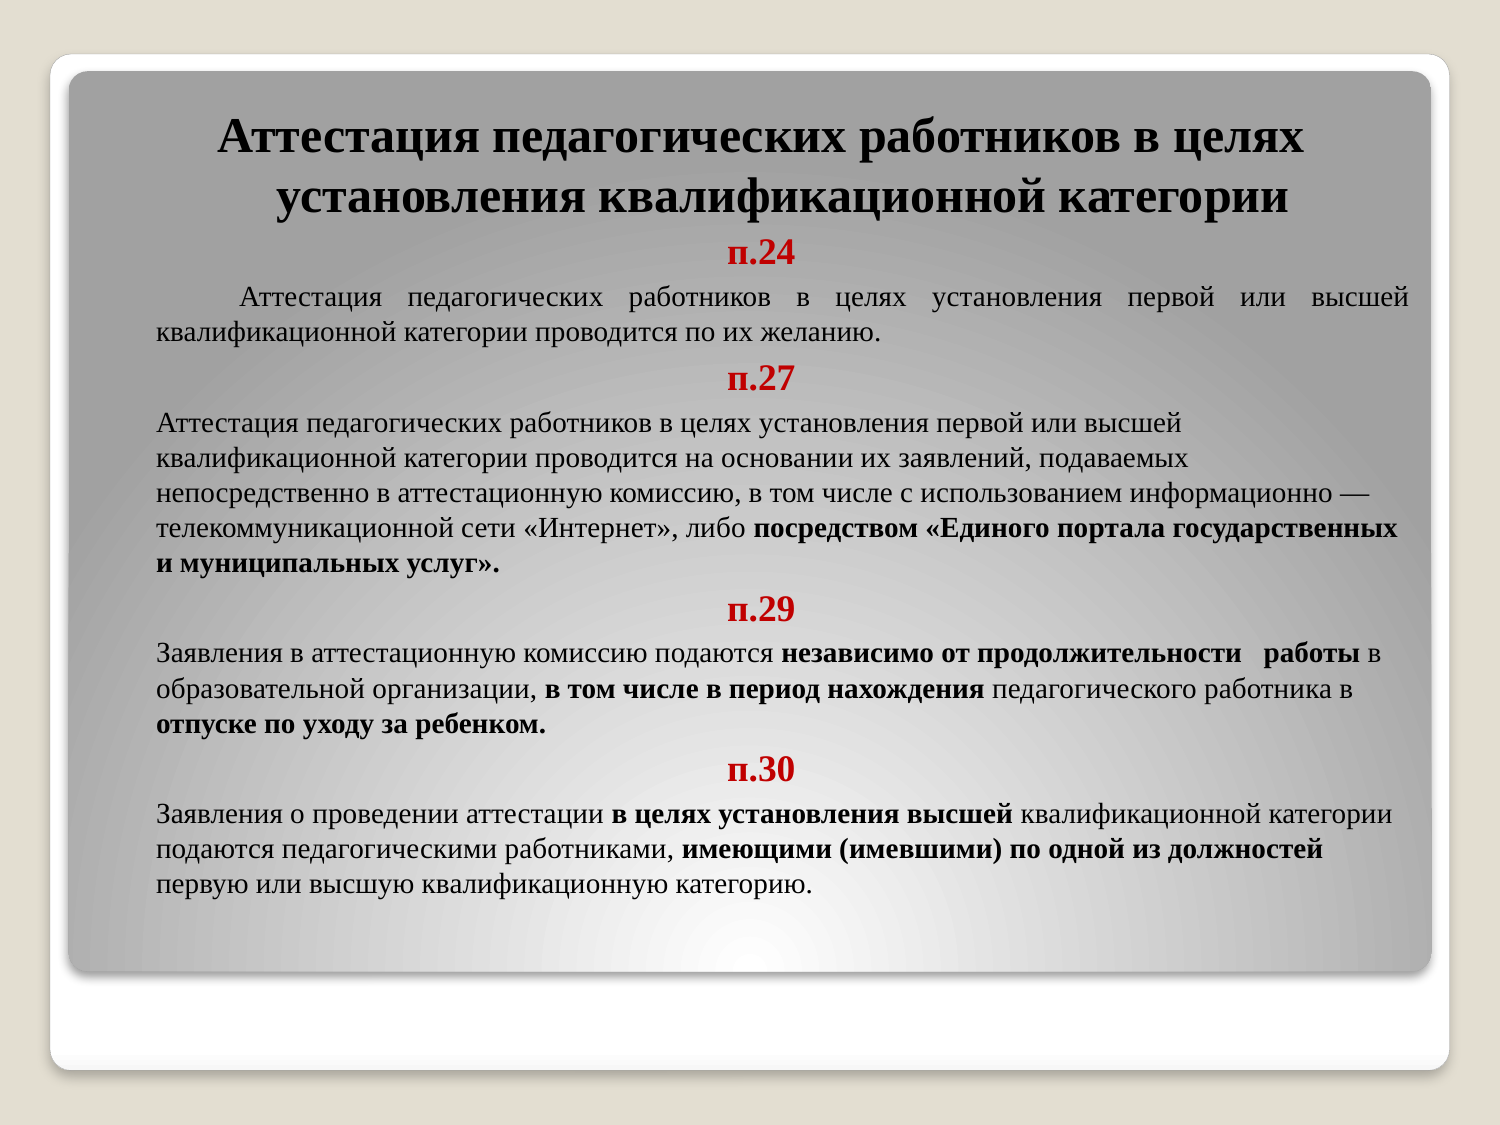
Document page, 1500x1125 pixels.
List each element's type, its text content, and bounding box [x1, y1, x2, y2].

list Аттестация педагогических работников в целях установления квалификационной категории п.24 Аттестация педагогических работников в целях установления первой или высшей квалификационной категории проводится по их желанию. п.27 Аттестация педагогических работников в целях установления первой или высшей квалификационной категории проводится на основании их заявлений, подаваемых непосредственно в аттестационную комиссию, в том числе с использованием информационно —телекоммуникационной сети «Интернет», либо посредством «Единого портала государственных и муниципальных услуг». п.29 Заявления в аттестационную комиссию подаются независимо от продолжительности работы в образовательной организации, в том числе в период нахождения педагогического работника в отпуске по уходу за ребенком. п.30 Заявления о проведении аттестации в целях установления высшей квалификационной категории подаются педагогическими работниками, имеющими (имевшими) по одной из должностей первую или высшую квалификационную категорию. [82, 86, 1425, 953]
